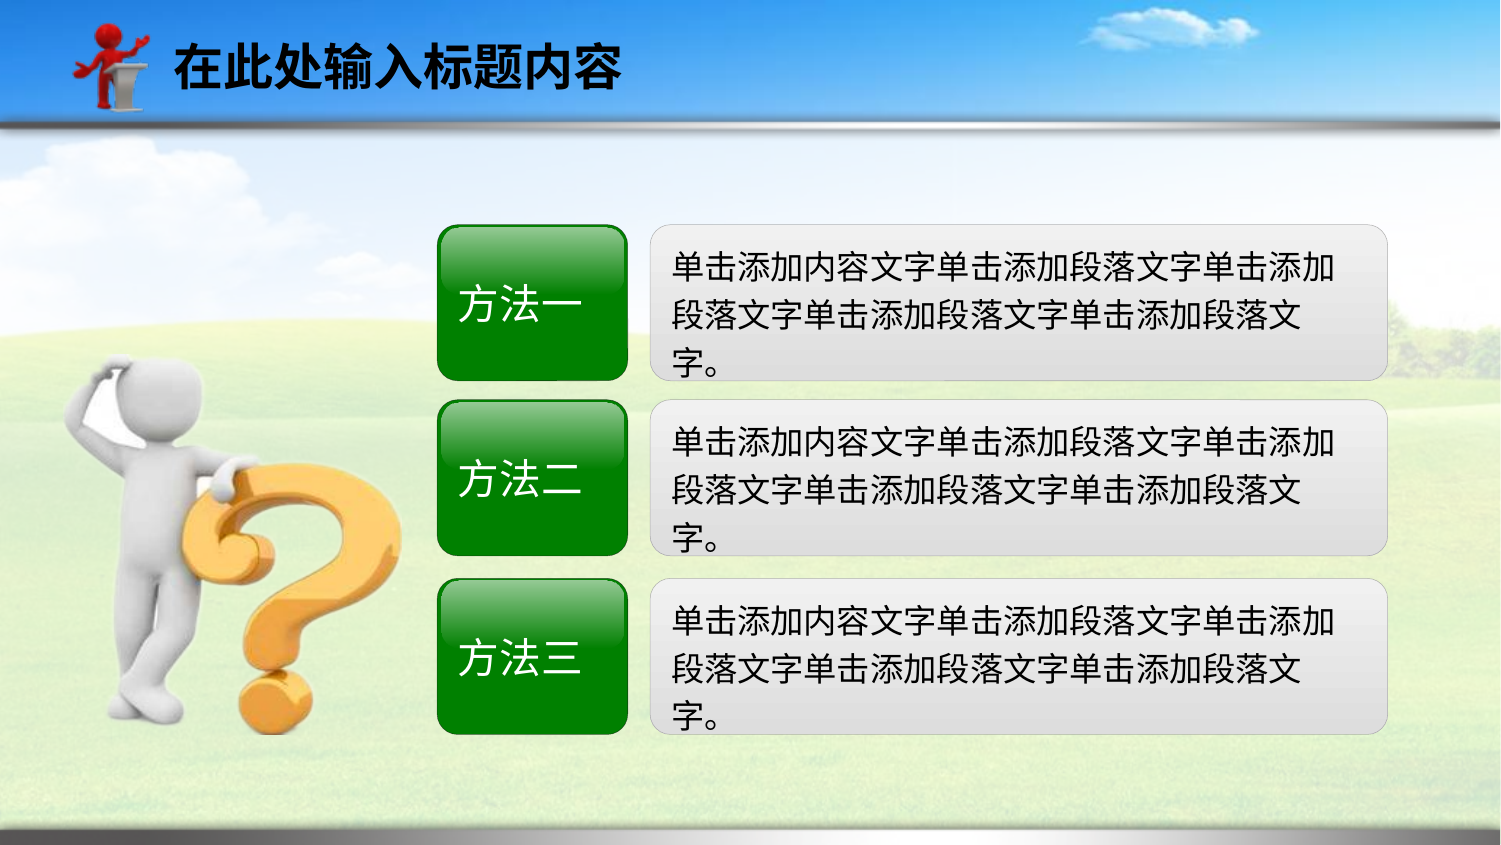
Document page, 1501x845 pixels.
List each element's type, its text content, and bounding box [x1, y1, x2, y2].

picture [0, 0, 1501, 845]
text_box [436, 577, 1389, 735]
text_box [436, 224, 1389, 382]
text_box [436, 399, 1389, 557]
text_box 在此处输入标题内容 [108, 28, 688, 103]
